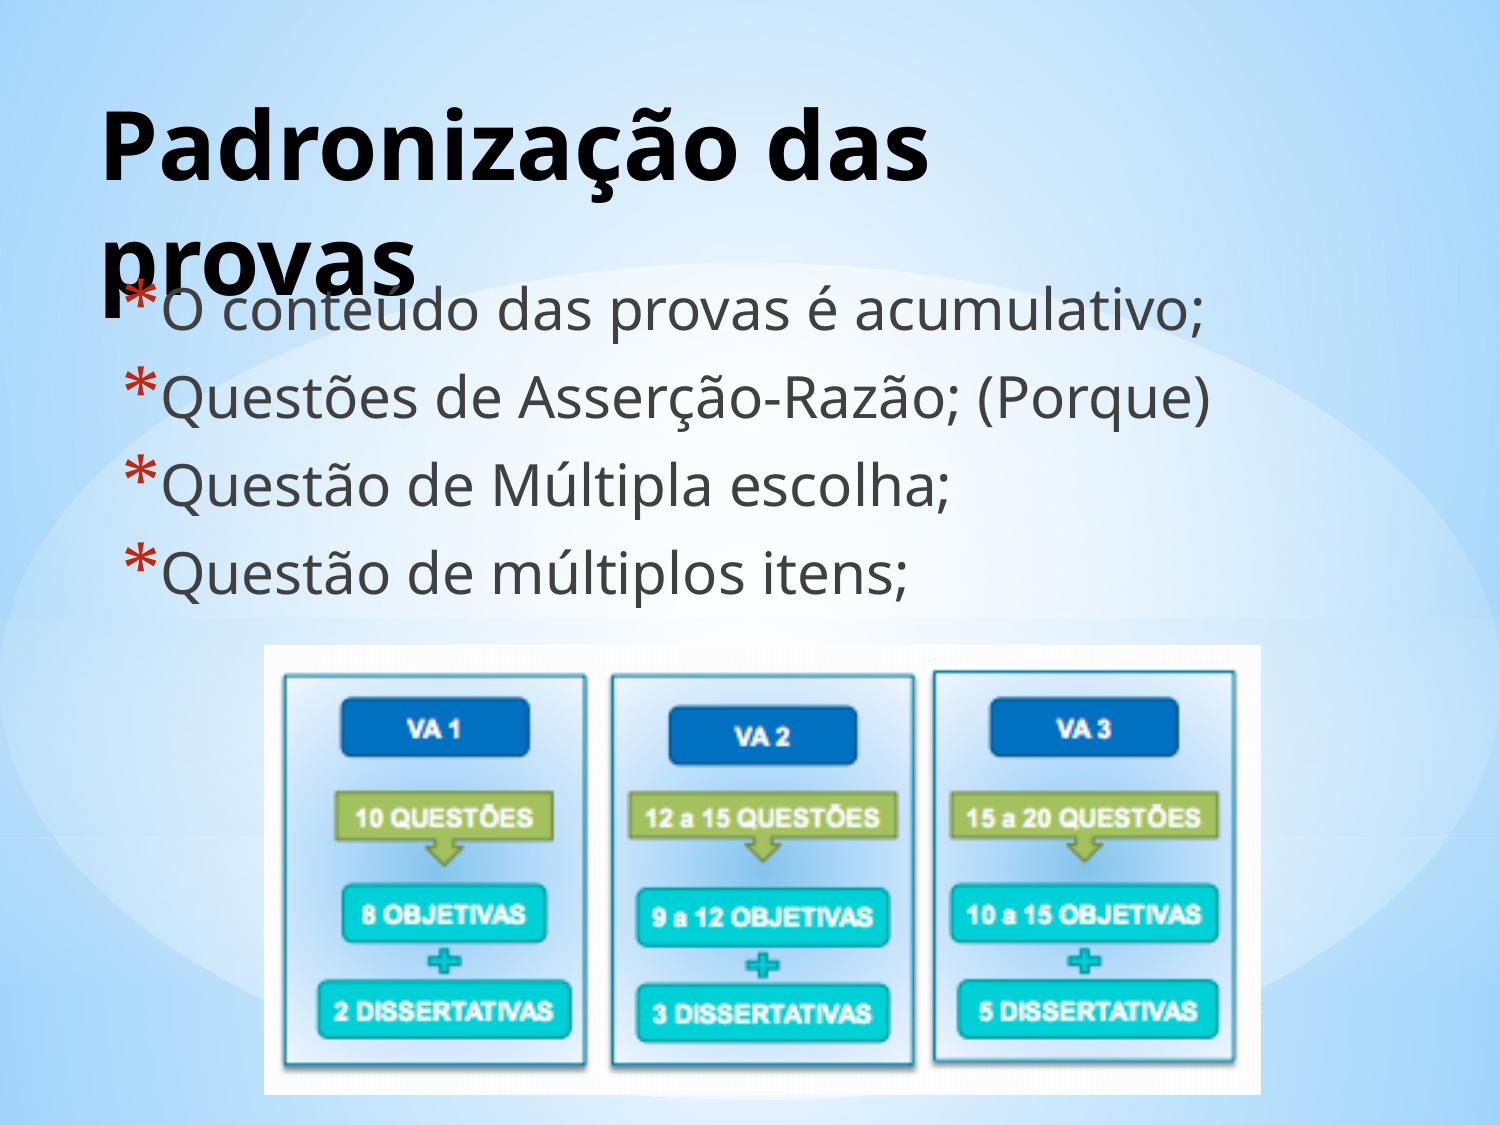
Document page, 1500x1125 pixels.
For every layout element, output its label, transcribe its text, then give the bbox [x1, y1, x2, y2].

list O conteúdo das provas é acumulativo; Questões de Asserção-Razão; (Porque) Questão de Múltipla escolha; Questão de múltiplos itens; [99, 264, 1376, 835]
title Padronização das provas [83, 77, 1261, 265]
picture [264, 644, 1261, 1095]
